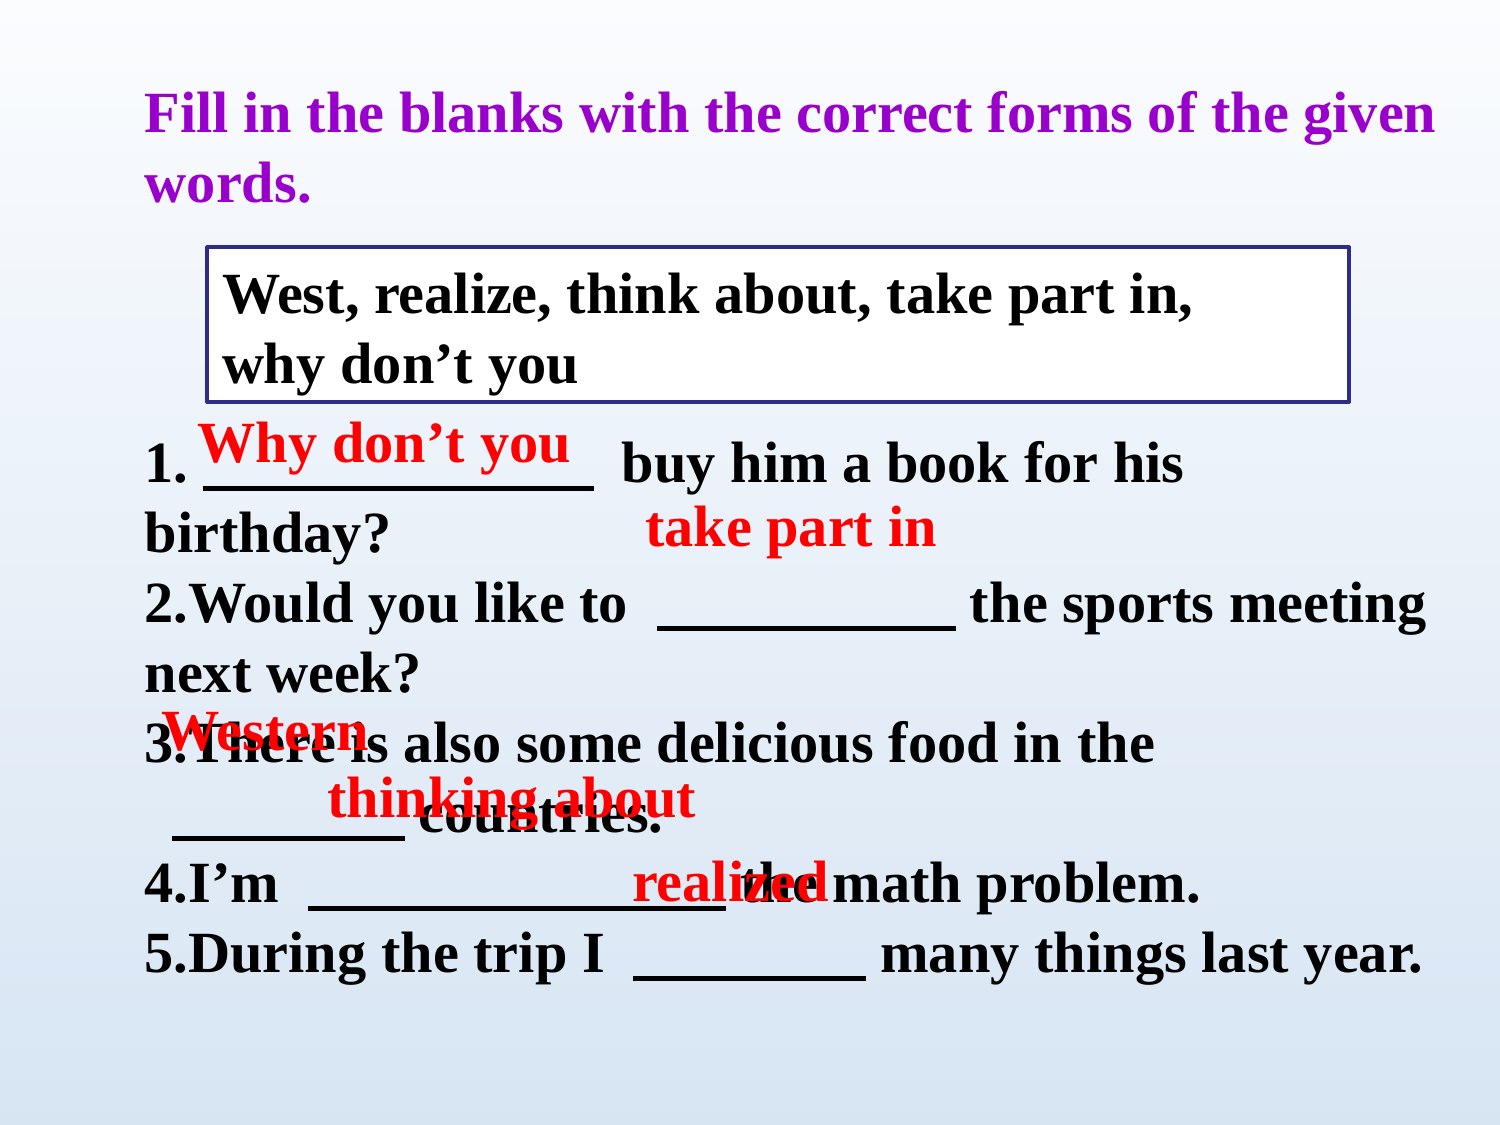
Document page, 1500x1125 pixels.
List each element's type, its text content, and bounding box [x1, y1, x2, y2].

text_box Why don’t you [182, 397, 586, 482]
text_box thinking about [312, 751, 711, 837]
text_box take part in [630, 481, 952, 566]
text_box West, realize, think about, take part in, why don’t you [205, 245, 1351, 404]
text_box Western [146, 684, 384, 770]
text_box realized [617, 835, 844, 921]
text_box Fill in the blanks with the correct forms of the given words. 1. buy him a book for his birthday? 2.Would you like to the sports meeting next week? 3.There is also some delicious food in the countries. 4.I’m the math problem. 5.During the trip I many things last year. [130, 66, 1452, 1061]
